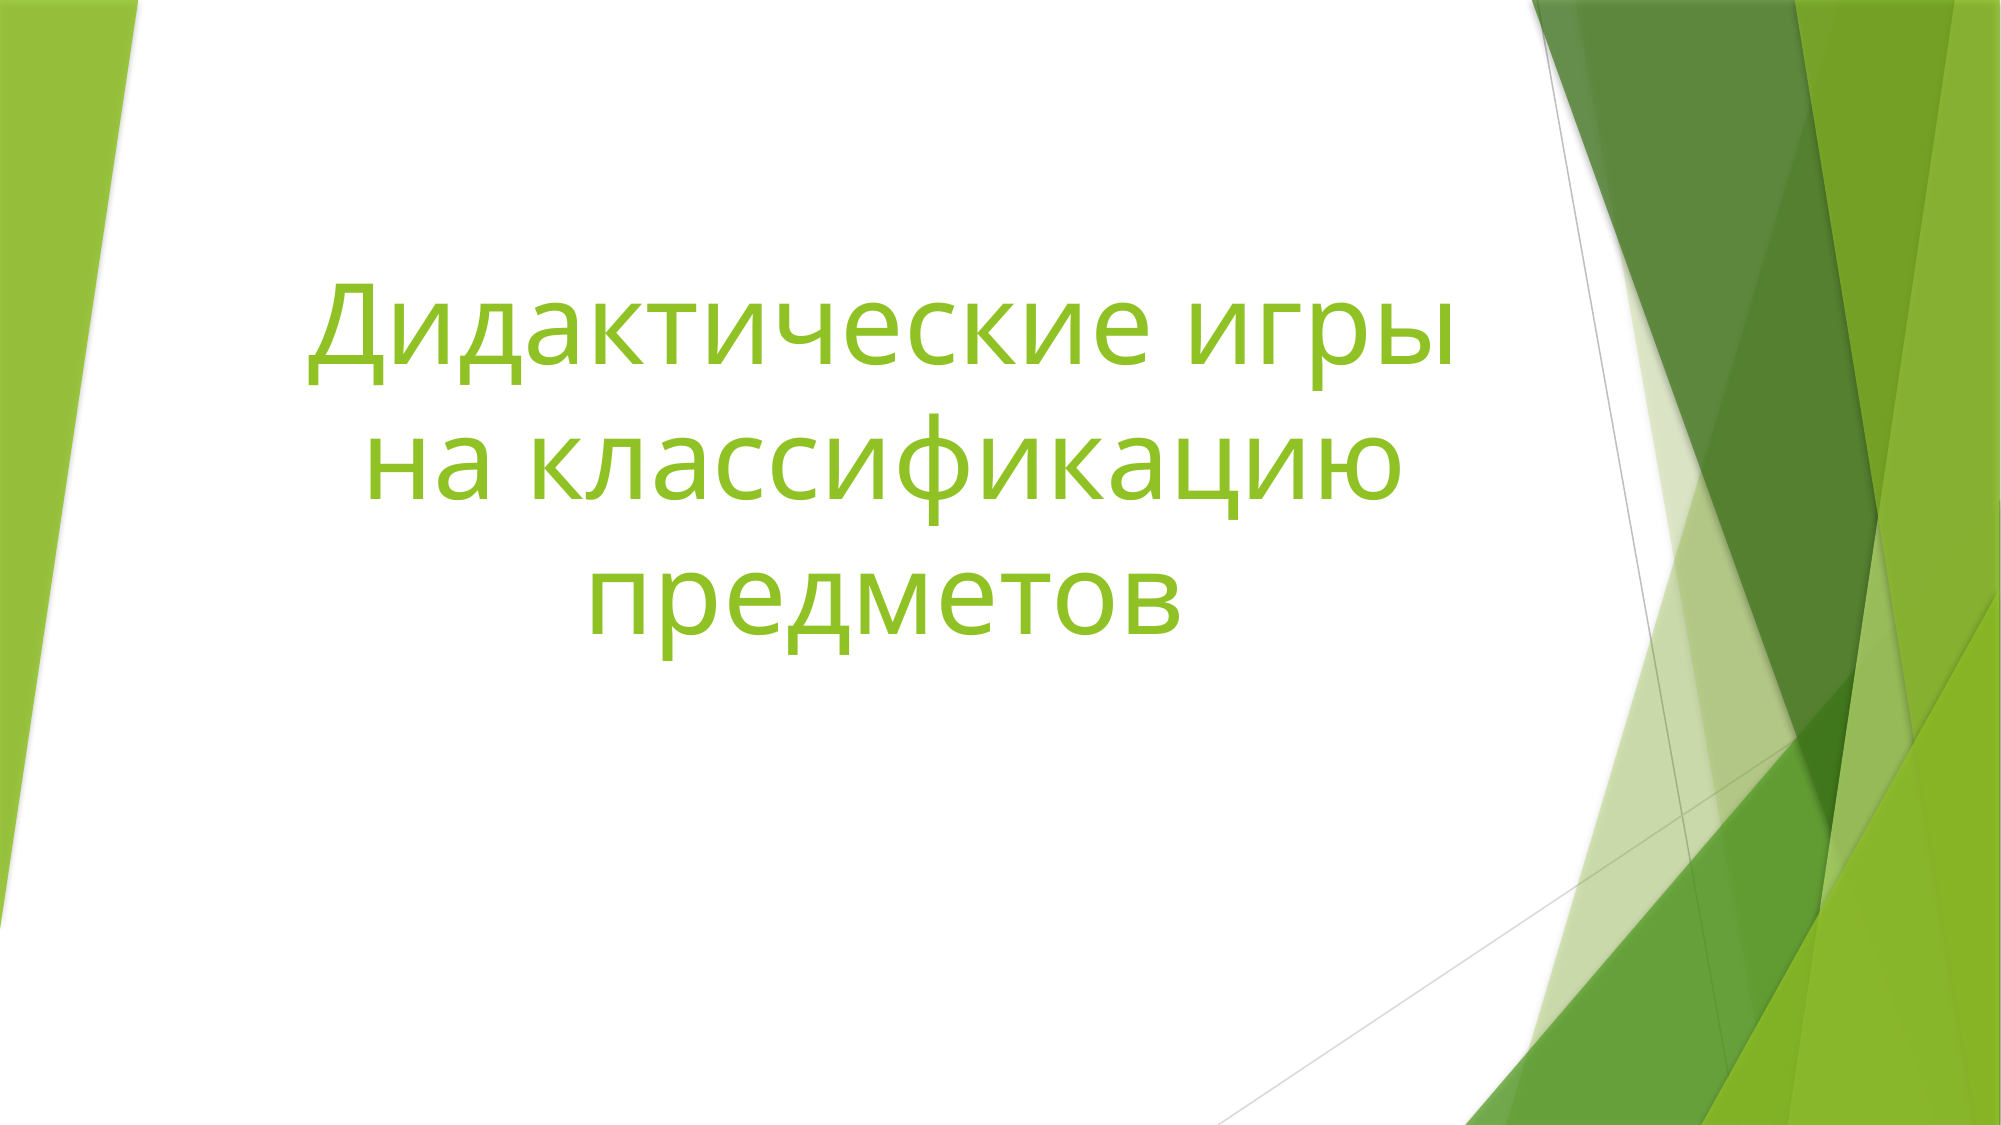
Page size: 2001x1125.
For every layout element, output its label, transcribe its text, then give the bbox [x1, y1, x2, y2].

title Дидактические игры на классификацию предметов [247, 394, 1522, 665]
